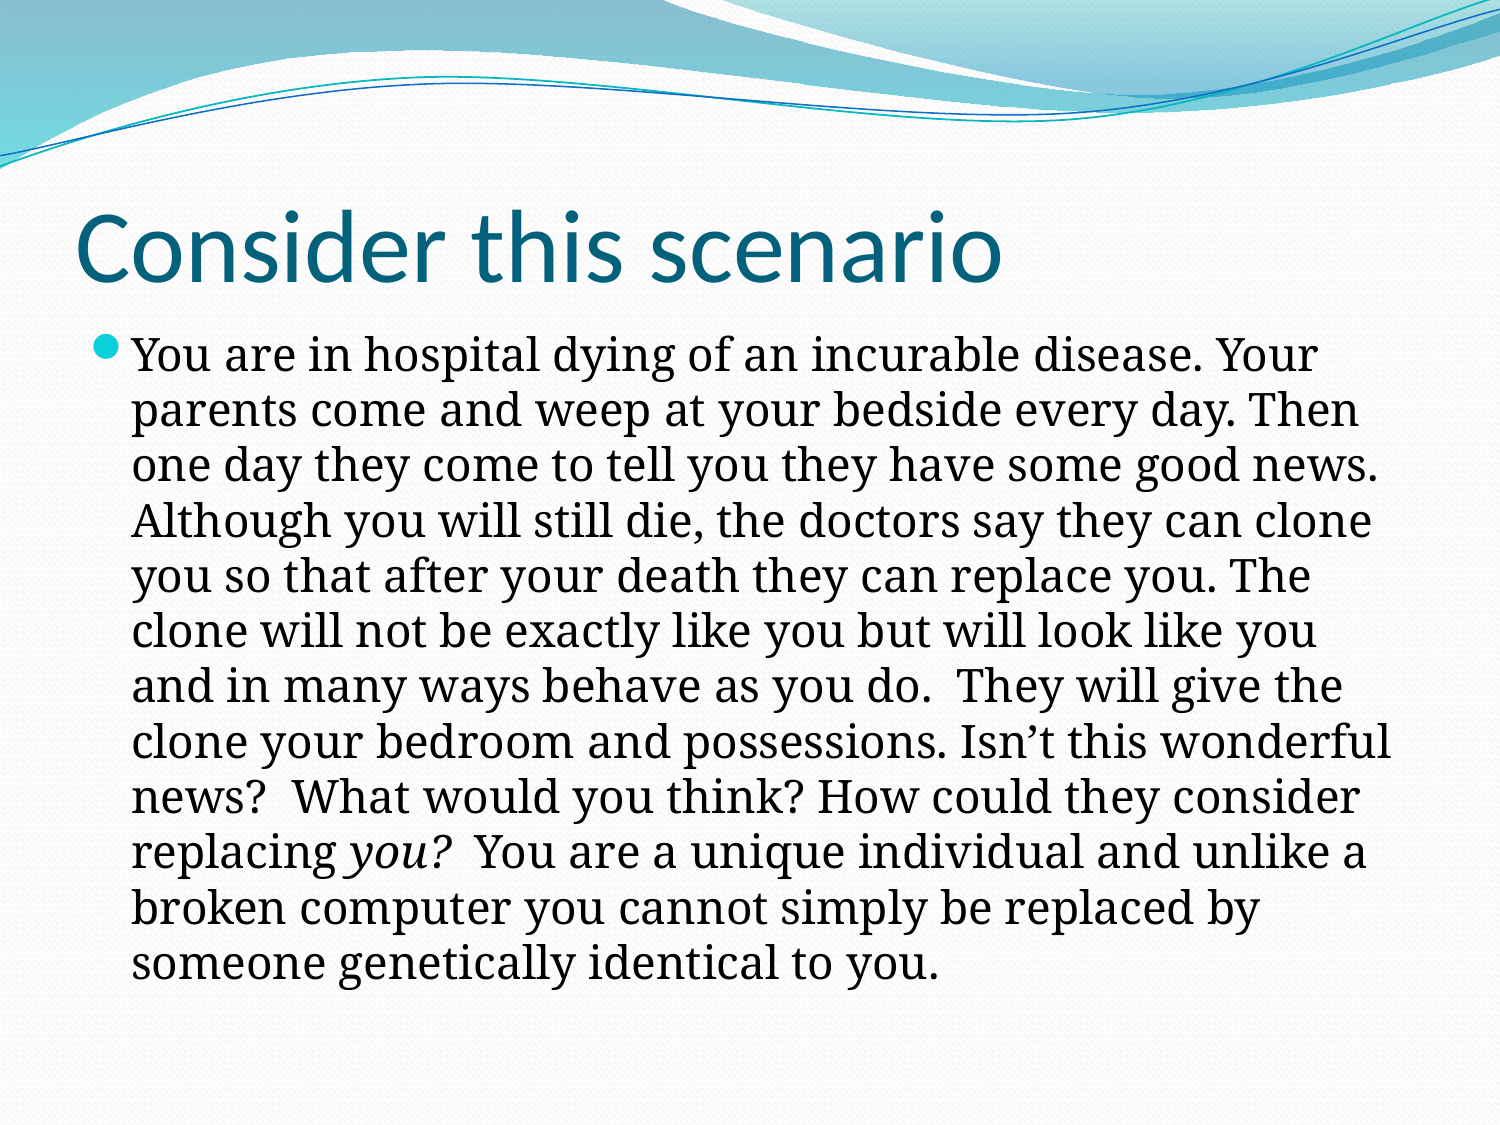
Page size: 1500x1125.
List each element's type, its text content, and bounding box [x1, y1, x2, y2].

title Consider this scenario [75, 115, 1425, 303]
list You are in hospital dying of an incurable disease. Your parents come and weep at your bedside every day. Then one day they come to tell you they have some good news. Although you will still die, the doctors say they can clone you so that after your death they can replace you. The clone will not be exactly like you but will look like you and in many ways behave as you do. They will give the clone your bedroom and possessions. Isn’t this wonderful news? What would you think? How could they consider replacing you? You are a unique individual and unlike a broken computer you cannot simply be replaced by someone genetically identical to you. [75, 317, 1425, 1038]
